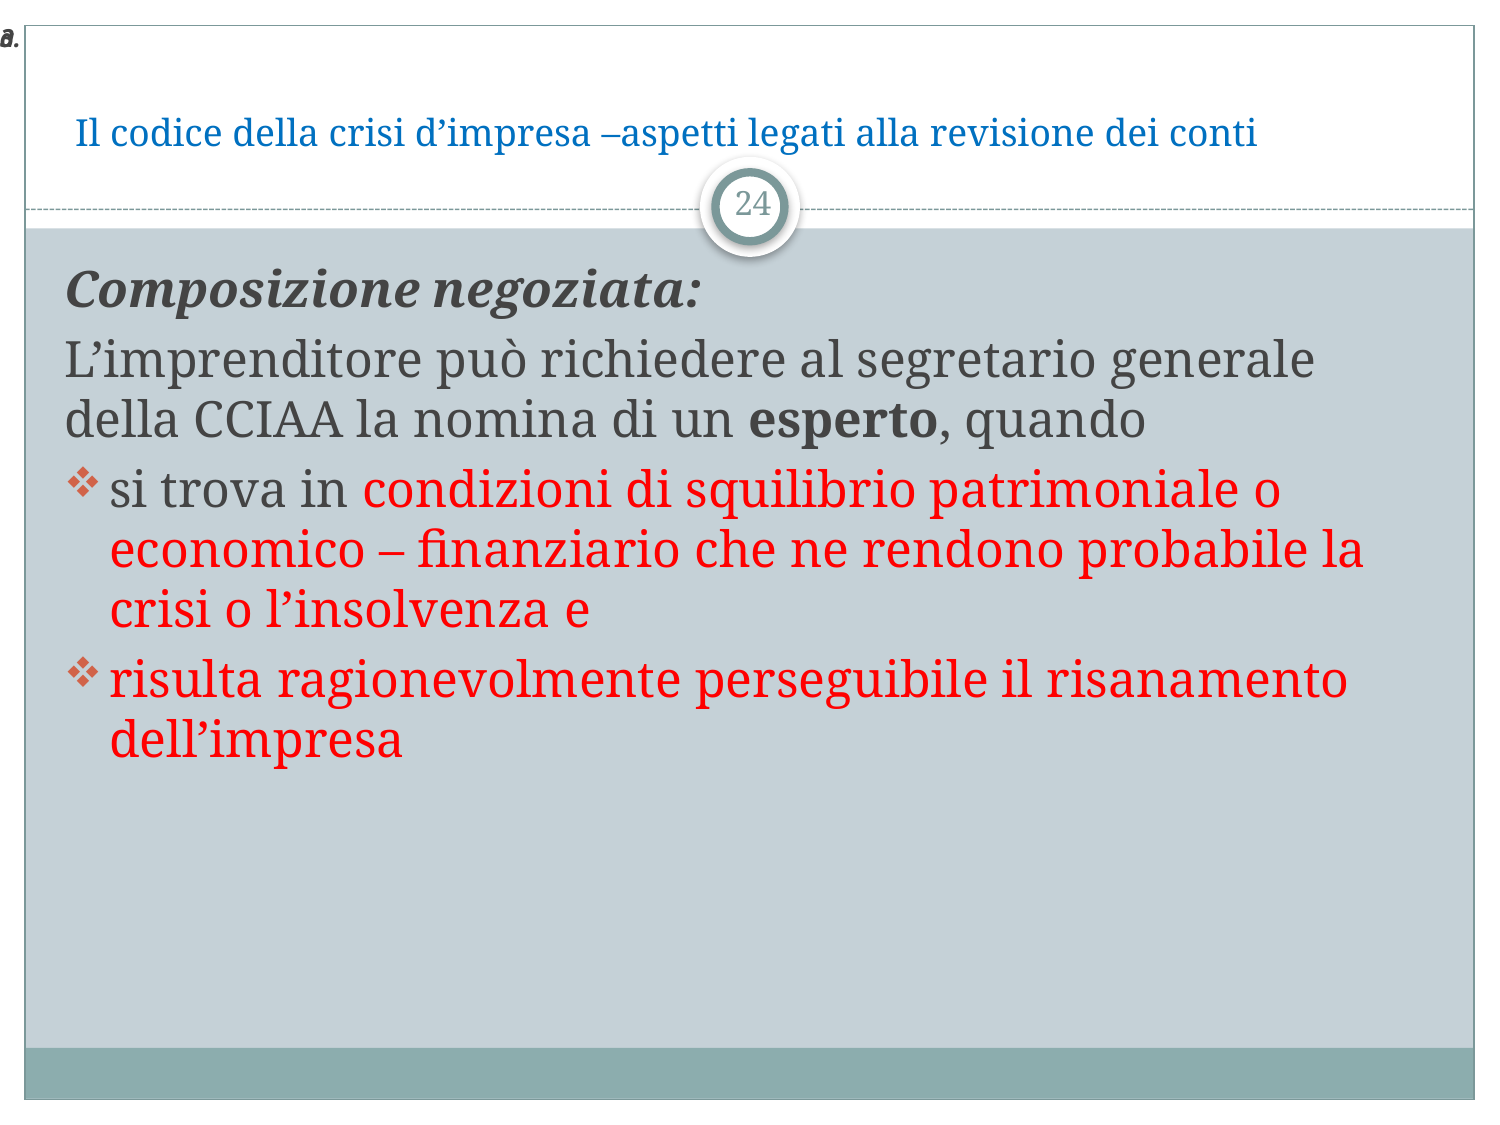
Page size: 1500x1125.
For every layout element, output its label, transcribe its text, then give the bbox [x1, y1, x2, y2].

slide_number 24 [715, 168, 791, 241]
title Il codice della crisi d’impresa –aspetti legati alla revisione dei conti [49, 37, 1450, 162]
text_box a [0, 22, 15, 53]
text_box 3. [15, 22, 28, 53]
list Composizione negoziata: L’imprenditore può richiedere al segretario generale della CCIAA la nomina di un esperto, quando si trova in condizioni di squilibrio patrimoniale o economico – finanziario che ne rendono probabile la crisi o l’insolvenza e risulta ragionevolmente perseguibile il risanamento dell’impresa [49, 250, 1445, 1001]
